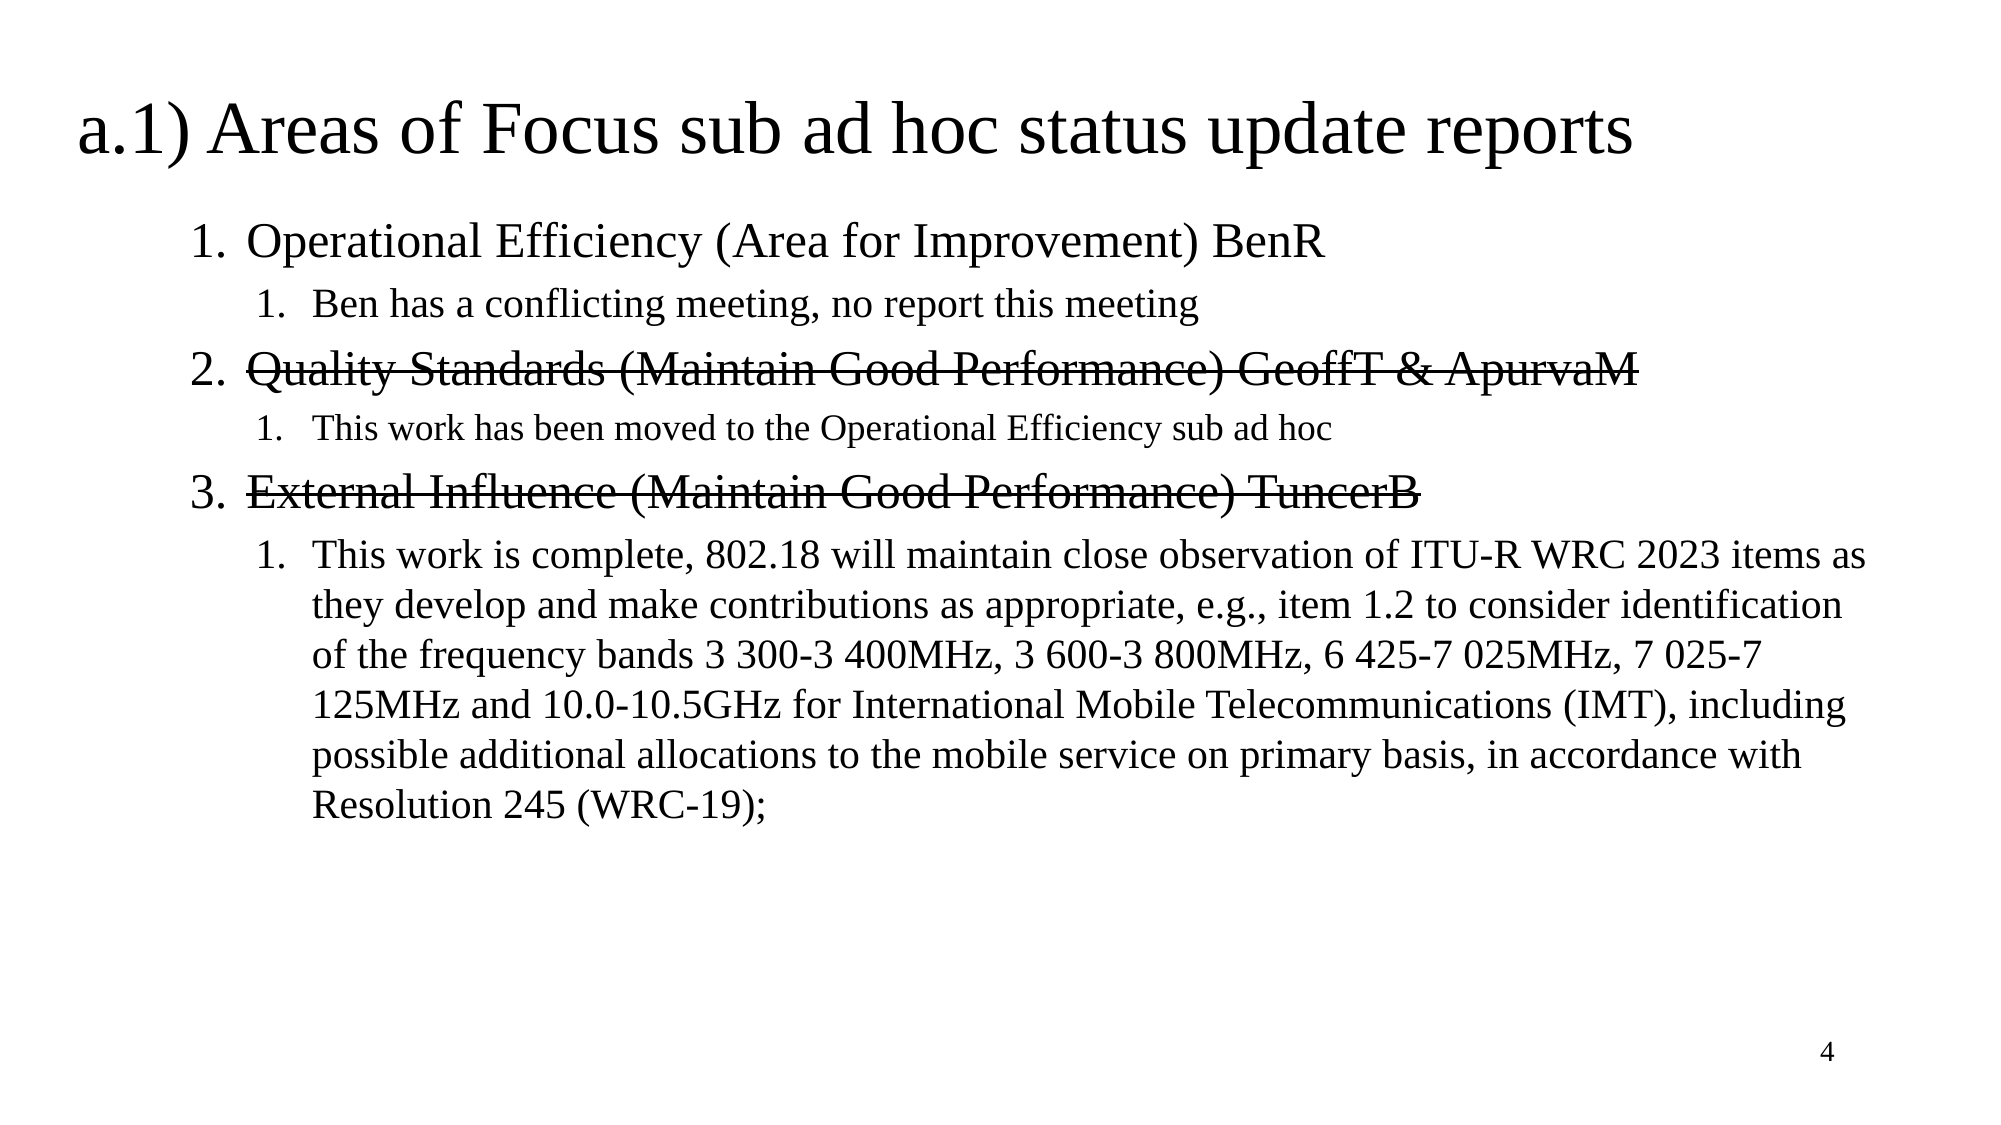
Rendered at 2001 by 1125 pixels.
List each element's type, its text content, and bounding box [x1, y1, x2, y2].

title a.1) Areas of Focus sub ad hoc status update reports [62, 29, 1901, 218]
slide_number 4 [1433, 1024, 1851, 1101]
list Operational Efficiency (Area for Improvement) BenR Ben has a conflicting meeting, no report this meeting Quality Standards (Maintain Good Performance) GeoffT & ApurvaM This work has been moved to the Operational Efficiency sub ad hoc External Influence (Maintain Good Performance) TuncerB This work is complete, 802.18 will maintain close observation of ITU-R WRC 2023 items as they develop and make contributions as appropriate, e.g., item 1.2 to consider identification of the frequency bands 3 300-3 400MHz, 3 600-3 800MHz, 6 425-7 025MHz, 7 025-7 125MHz and 10.0-10.5GHz for International Mobile Telecommunications (IMT), including possible additional allocations to the mobile service on primary basis, in accordance with Resolution 245 (WRC-19); [99, 218, 1888, 963]
